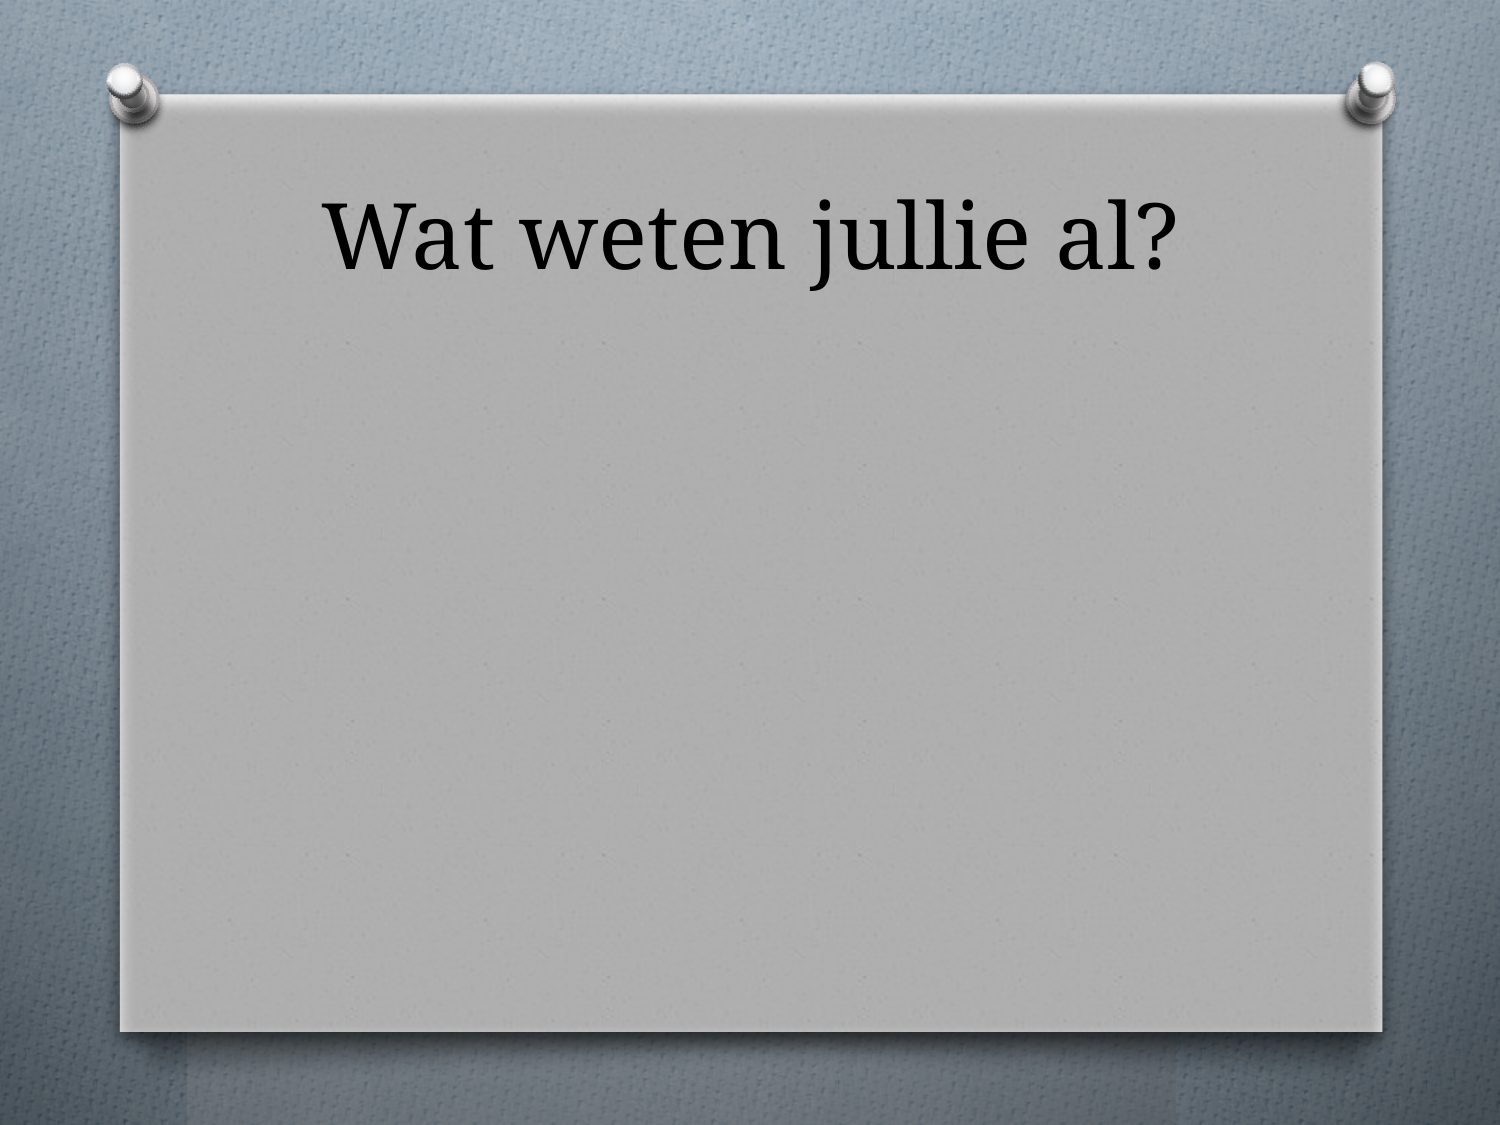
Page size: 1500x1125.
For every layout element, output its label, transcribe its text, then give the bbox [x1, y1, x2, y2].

title Wat weten jullie al? [179, 134, 1323, 332]
picture [1317, 35, 1439, 156]
picture [75, 29, 198, 153]
